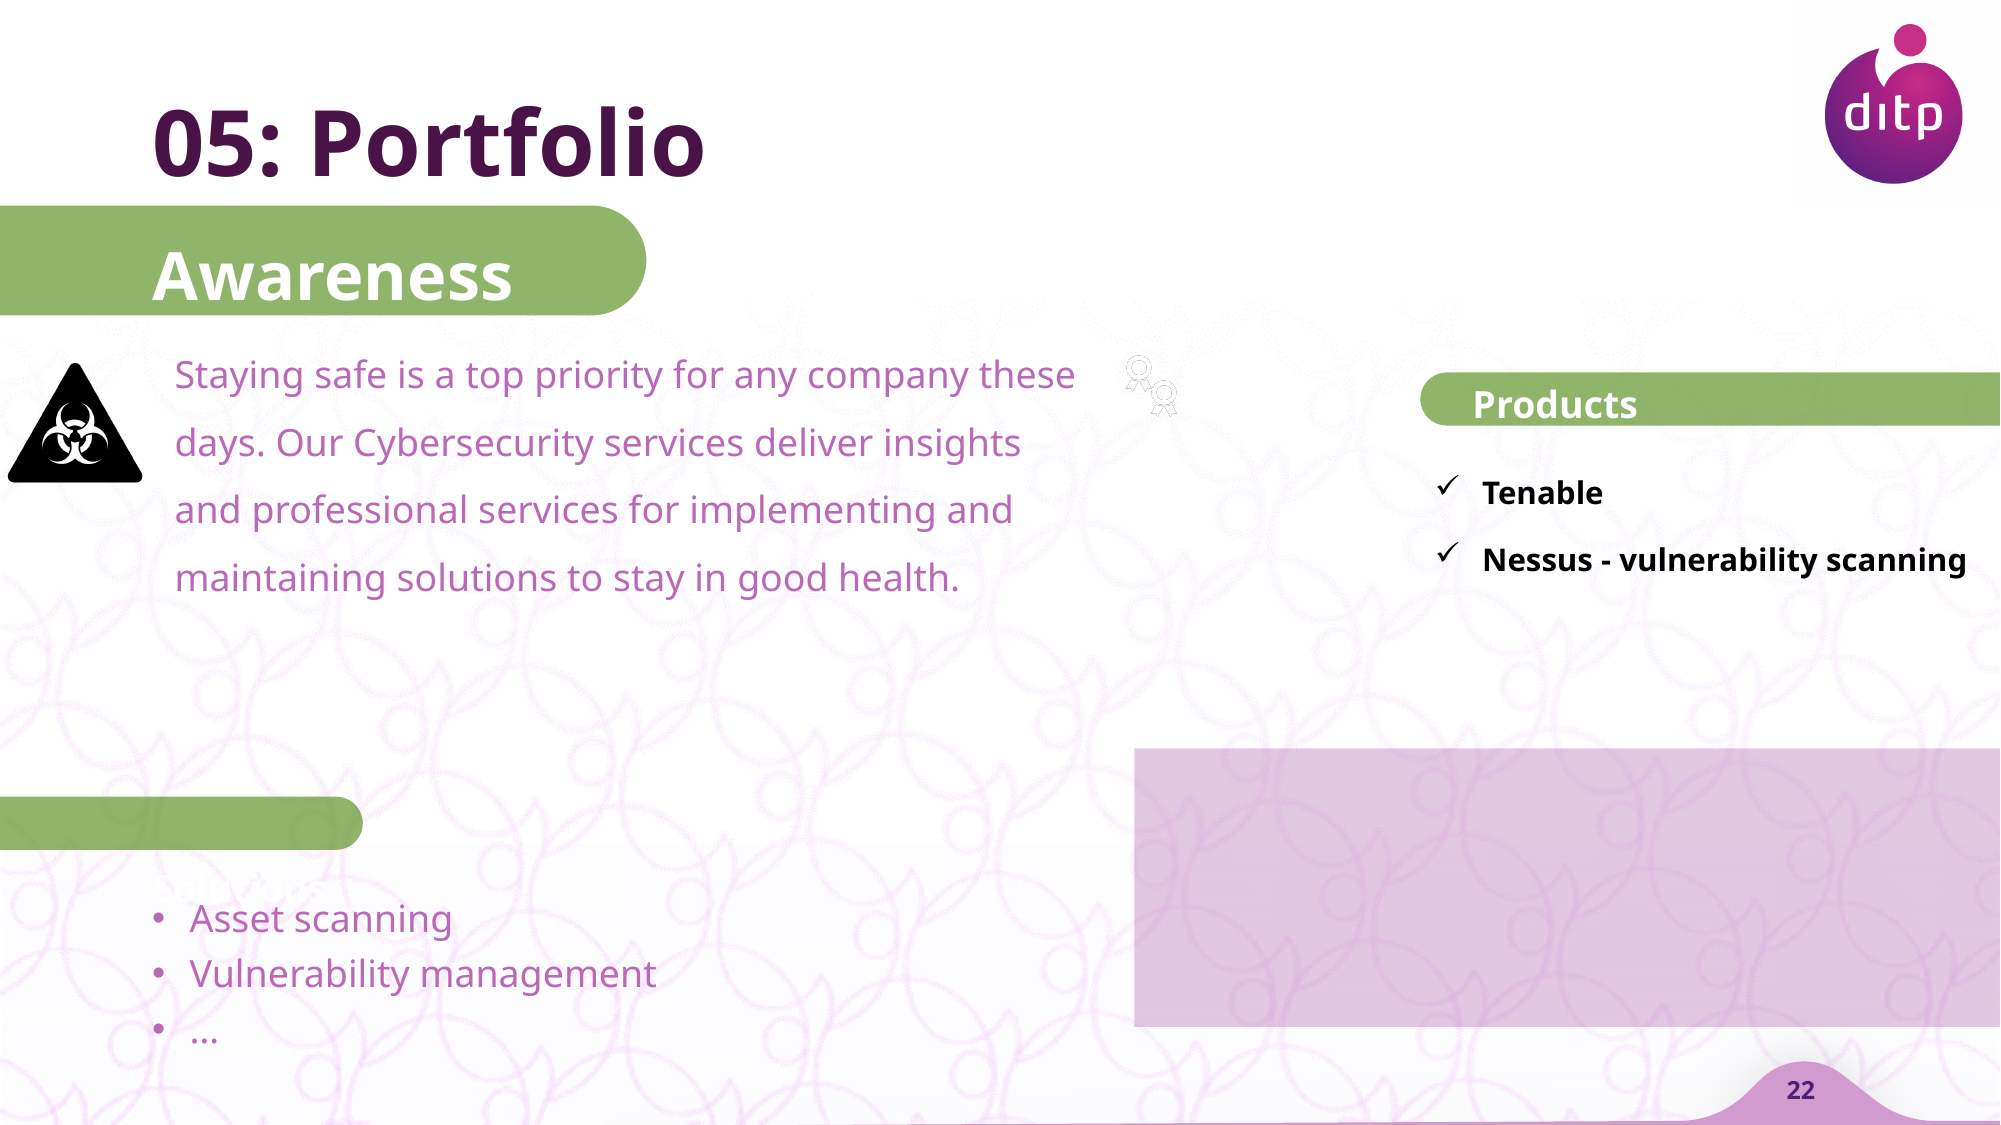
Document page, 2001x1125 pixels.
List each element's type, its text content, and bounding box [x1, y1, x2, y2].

text_box Asset scanning Vulnerability management … [137, 887, 1027, 1058]
title 05: Portfolio [137, 74, 1863, 292]
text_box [0, 202, 680, 316]
text_box [1133, 747, 2000, 1028]
text_box Tenable Nessus - vulnerability scanning [1420, 447, 2000, 585]
picture [0, 0, 2001, 1125]
text_box [799, 1067, 2000, 1125]
text_box 22 [1767, 1061, 1831, 1122]
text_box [0, 785, 363, 853]
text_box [1420, 360, 2000, 428]
text_box Staying safe is a top priority for any company these days. Our Cybersecurity services deliver insights and professional services for implementing and maintaining solutions to stay in good health. [159, 321, 1099, 606]
